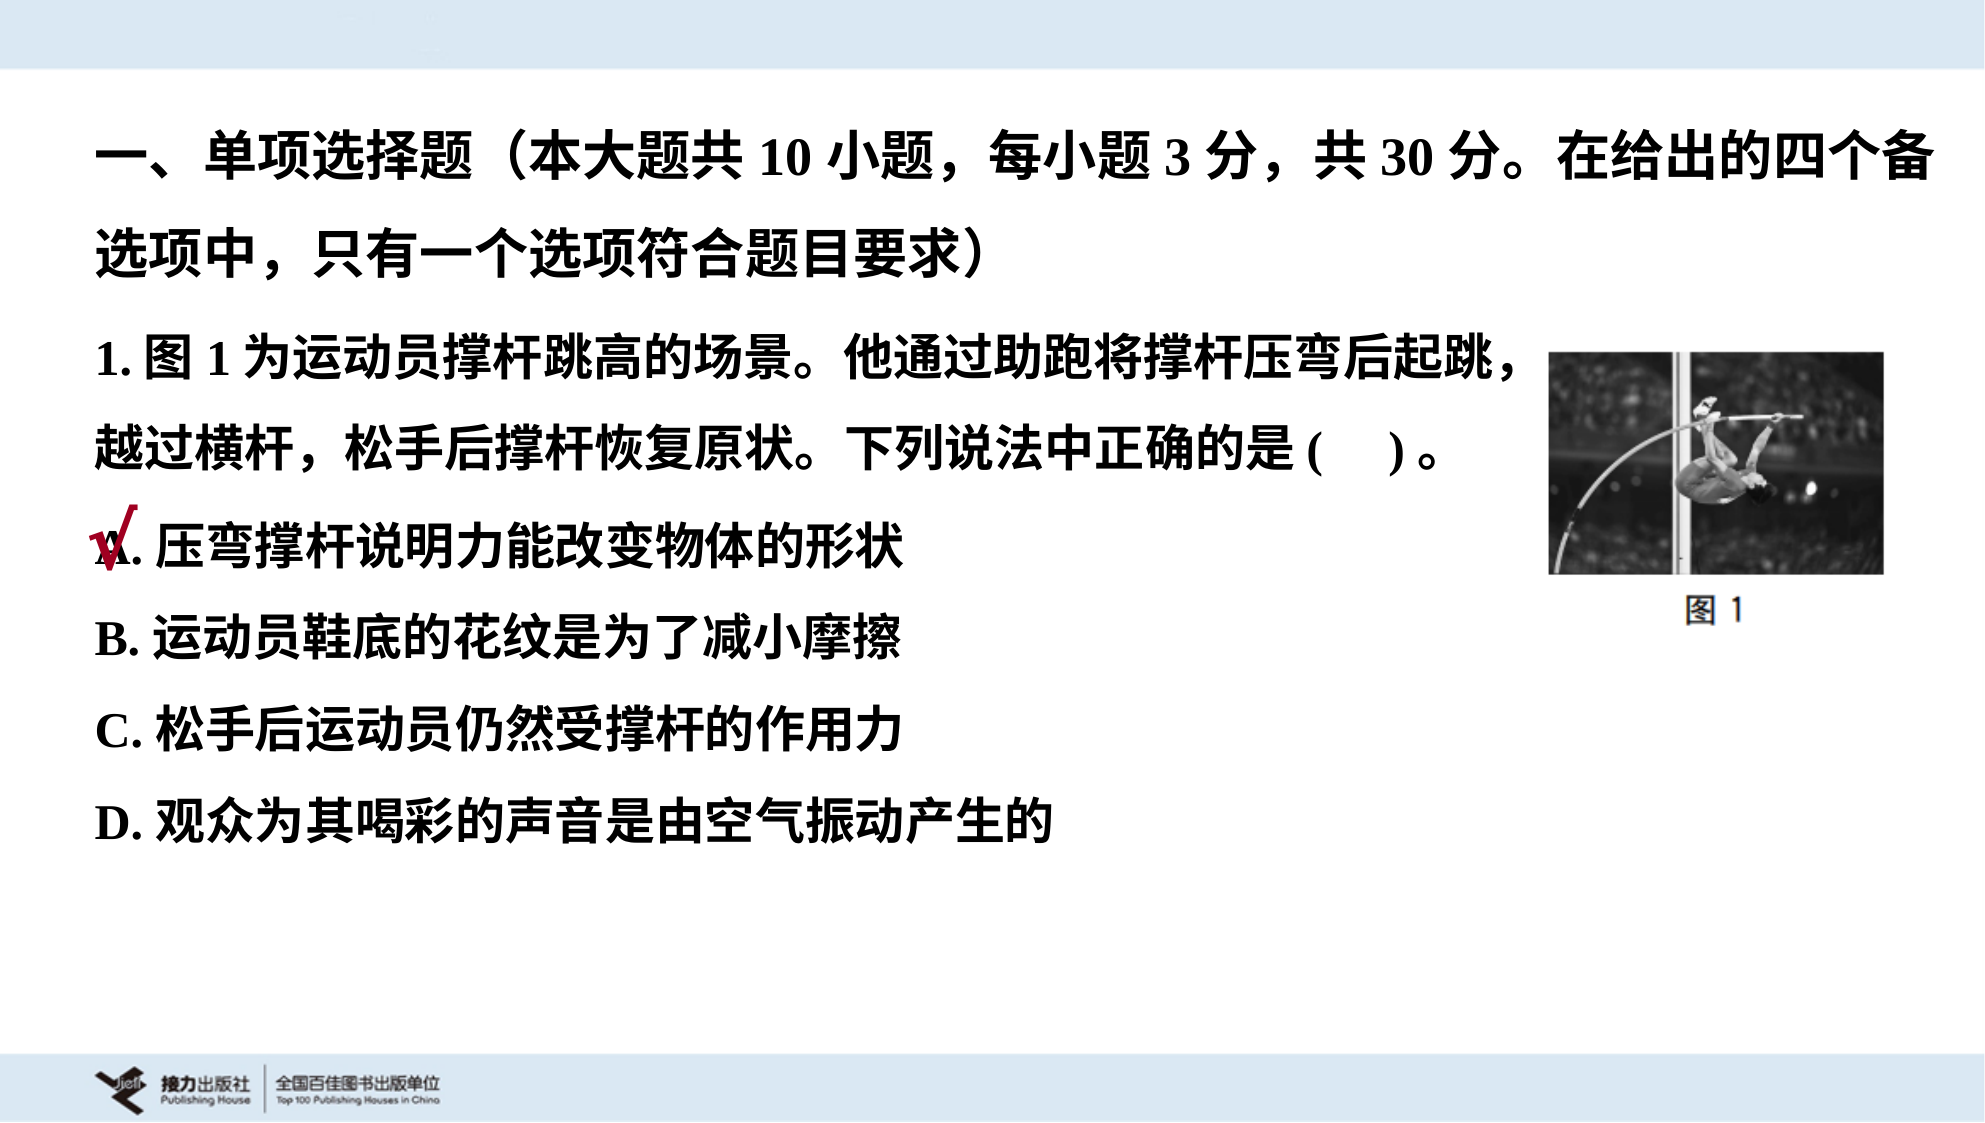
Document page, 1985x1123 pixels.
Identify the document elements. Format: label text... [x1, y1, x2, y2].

text_box 一、单项选择题（本大题共10小题，每小题3分，共30分。在给出的四个备 选项中，只有一个选项符合题目要求） [94, 88, 1892, 303]
text_box 1.图1为运动员撑杆跳高的场景。他通过助跑将撑杆压弯后起跳， 越过横杆，松手后撑杆恢复原状。下列说法中正确的是( )。 [94, 293, 1491, 477]
picture [0, 0, 1985, 1122]
text_box A.压弯撑杆说明力能改变物体的形状 B.运动员鞋底的花纹是为了减小摩擦 C.松手后运动员仍然受撑杆的作用力 D.观众为其喝彩的声音是由空气振动产生的 [94, 482, 1491, 850]
text_box √ [86, 492, 139, 585]
